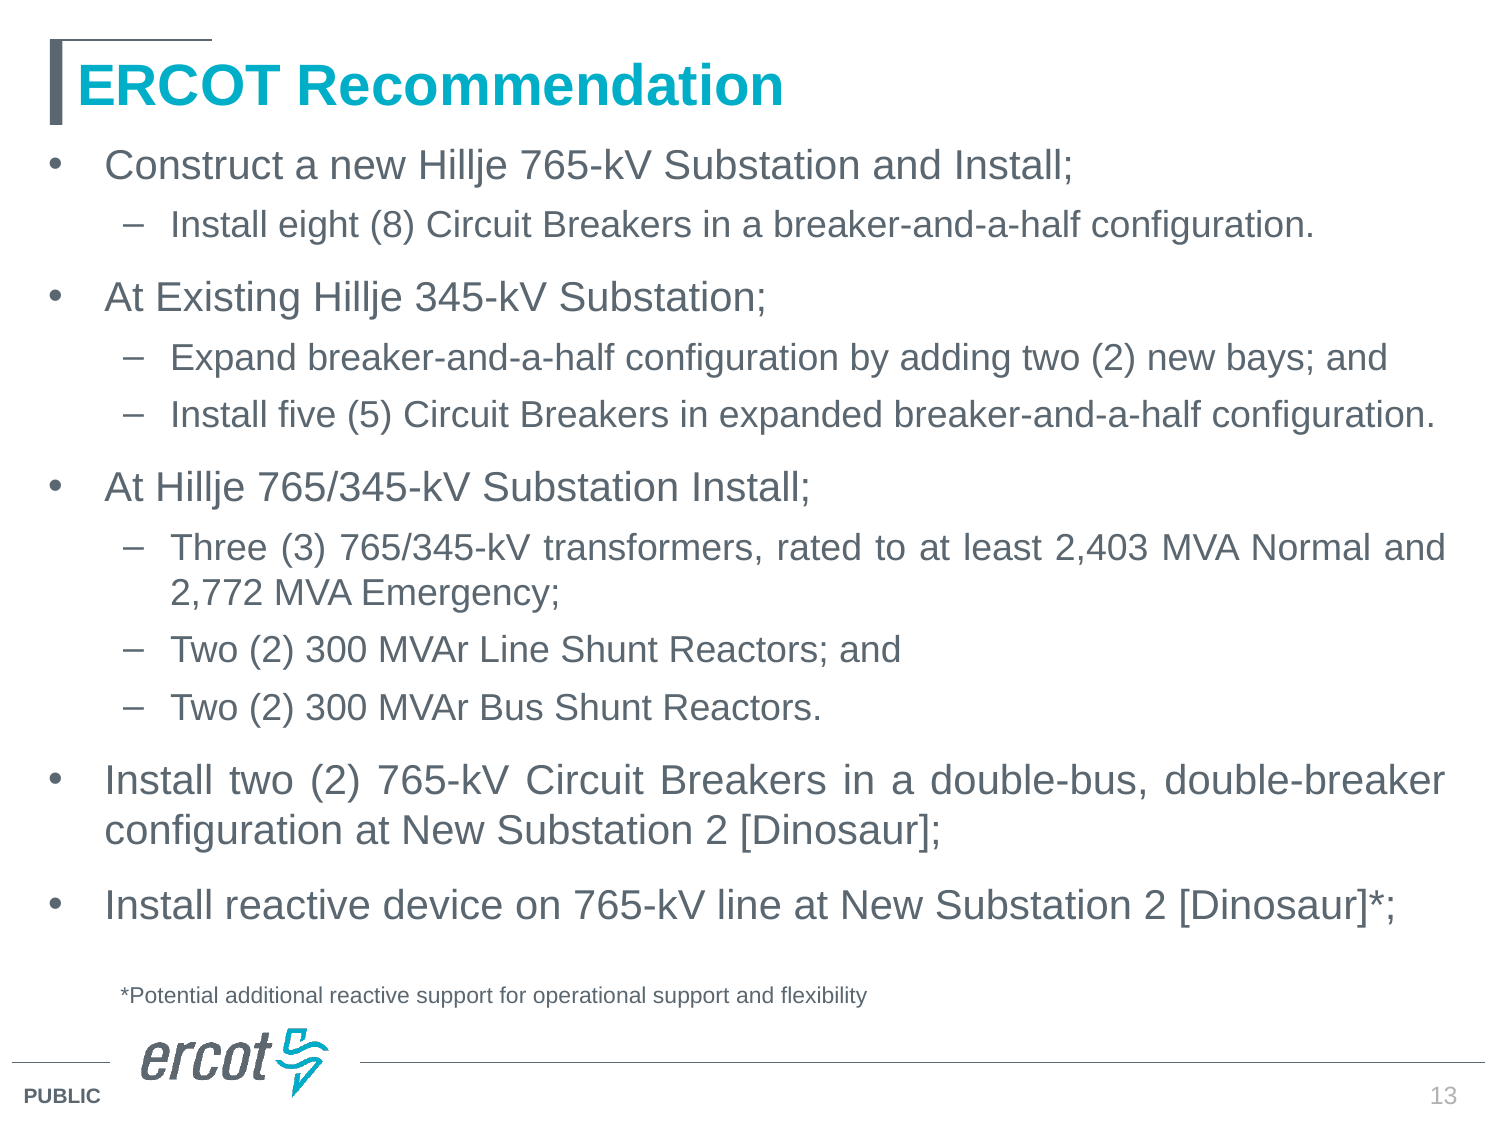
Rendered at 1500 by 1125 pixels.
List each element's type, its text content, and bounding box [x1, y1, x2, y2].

text_box *Potential additional reactive support for operational support and flexibility [104, 972, 887, 1017]
picture [137, 1046, 332, 1100]
slide_number 13 [1400, 1076, 1488, 1113]
list Construct a new Hillje 765-kV Substation and Install; Install eight (8) Circuit Breakers in a breaker-and-a-half configuration. At Existing Hillje 345-kV Substation; Expand breaker-and-a-half configuration by adding two (2) new bays; and Install five (5) Circuit Breakers in expanded breaker-and-a-half configuration. At Hillje 765/345-kV Substation Install; Three (3) 765/345-kV transformers, rated to at least 2,403 MVA Normal and 2,772 MVA Emergency; Two (2) 300 MVAr Line Shunt Reactors; and Two (2) 300 MVAr Bus Shunt Reactors. Install two (2) 765-kV Circuit Breakers in a double-bus, double-breaker configuration at New Substation 2 [Dinosaur]; Install reactive device on 765-kV line at New Substation 2 [Dinosaur]*; [33, 130, 1462, 1046]
title ERCOT Recommendation [62, 39, 1450, 125]
